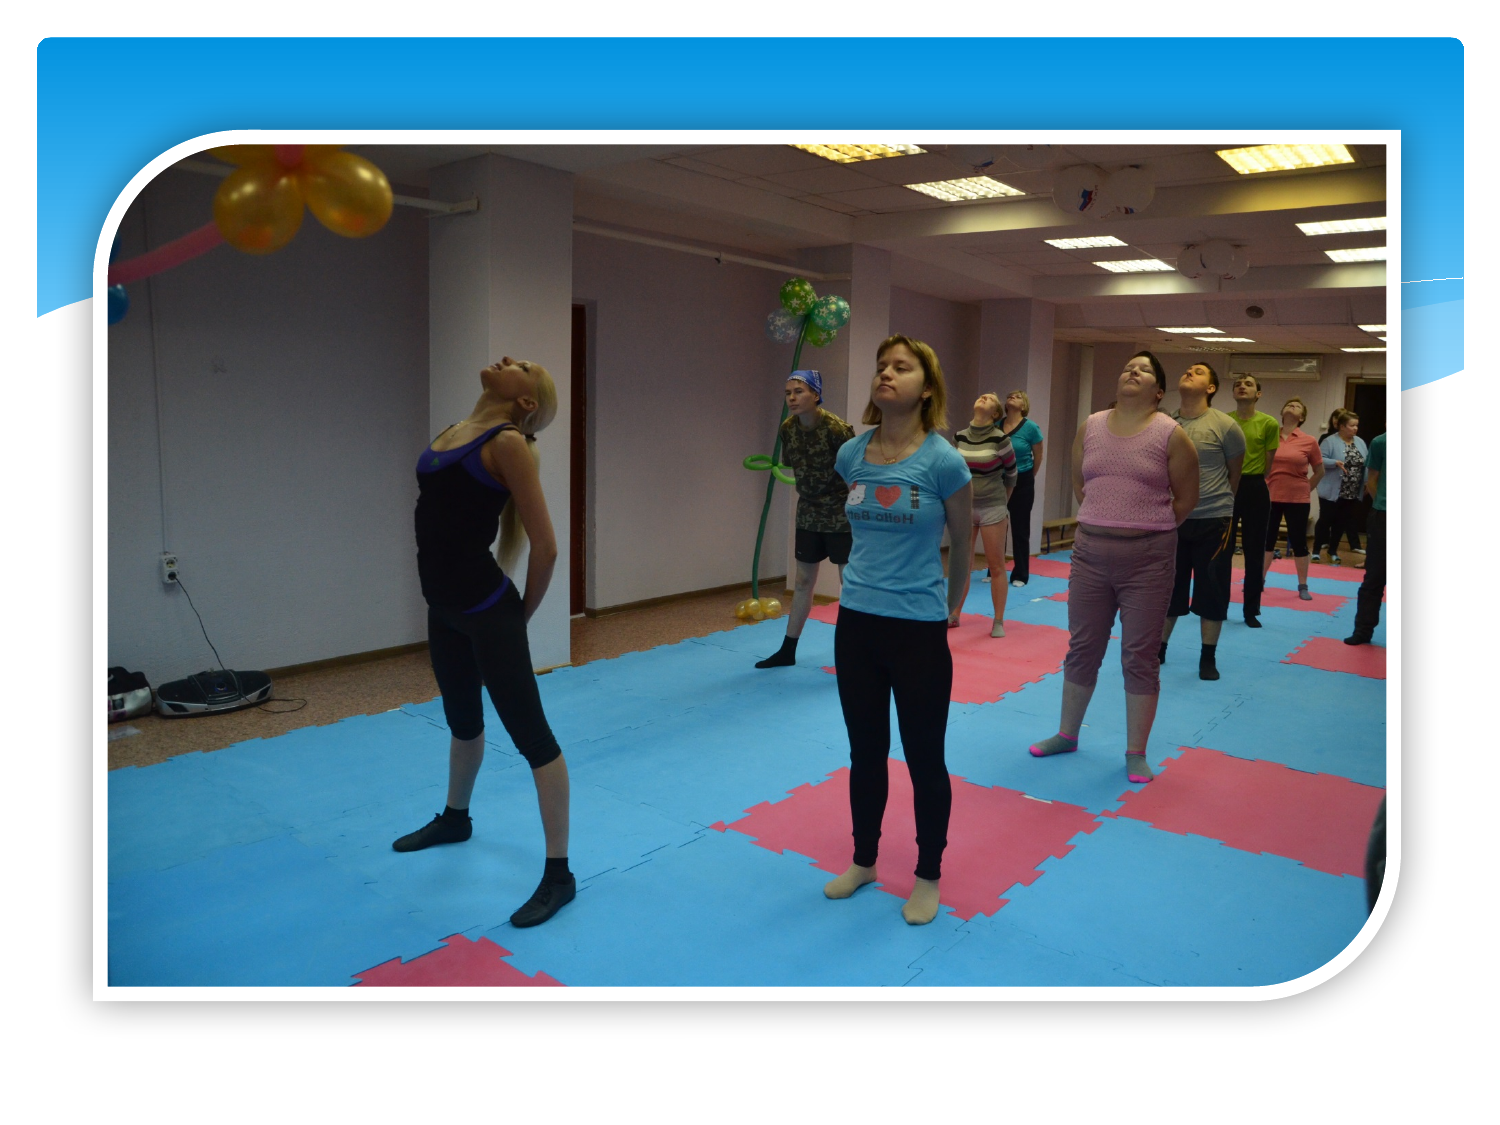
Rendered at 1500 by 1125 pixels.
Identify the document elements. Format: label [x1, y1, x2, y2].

picture [100, 136, 1394, 995]
title [75, 55, 1425, 224]
